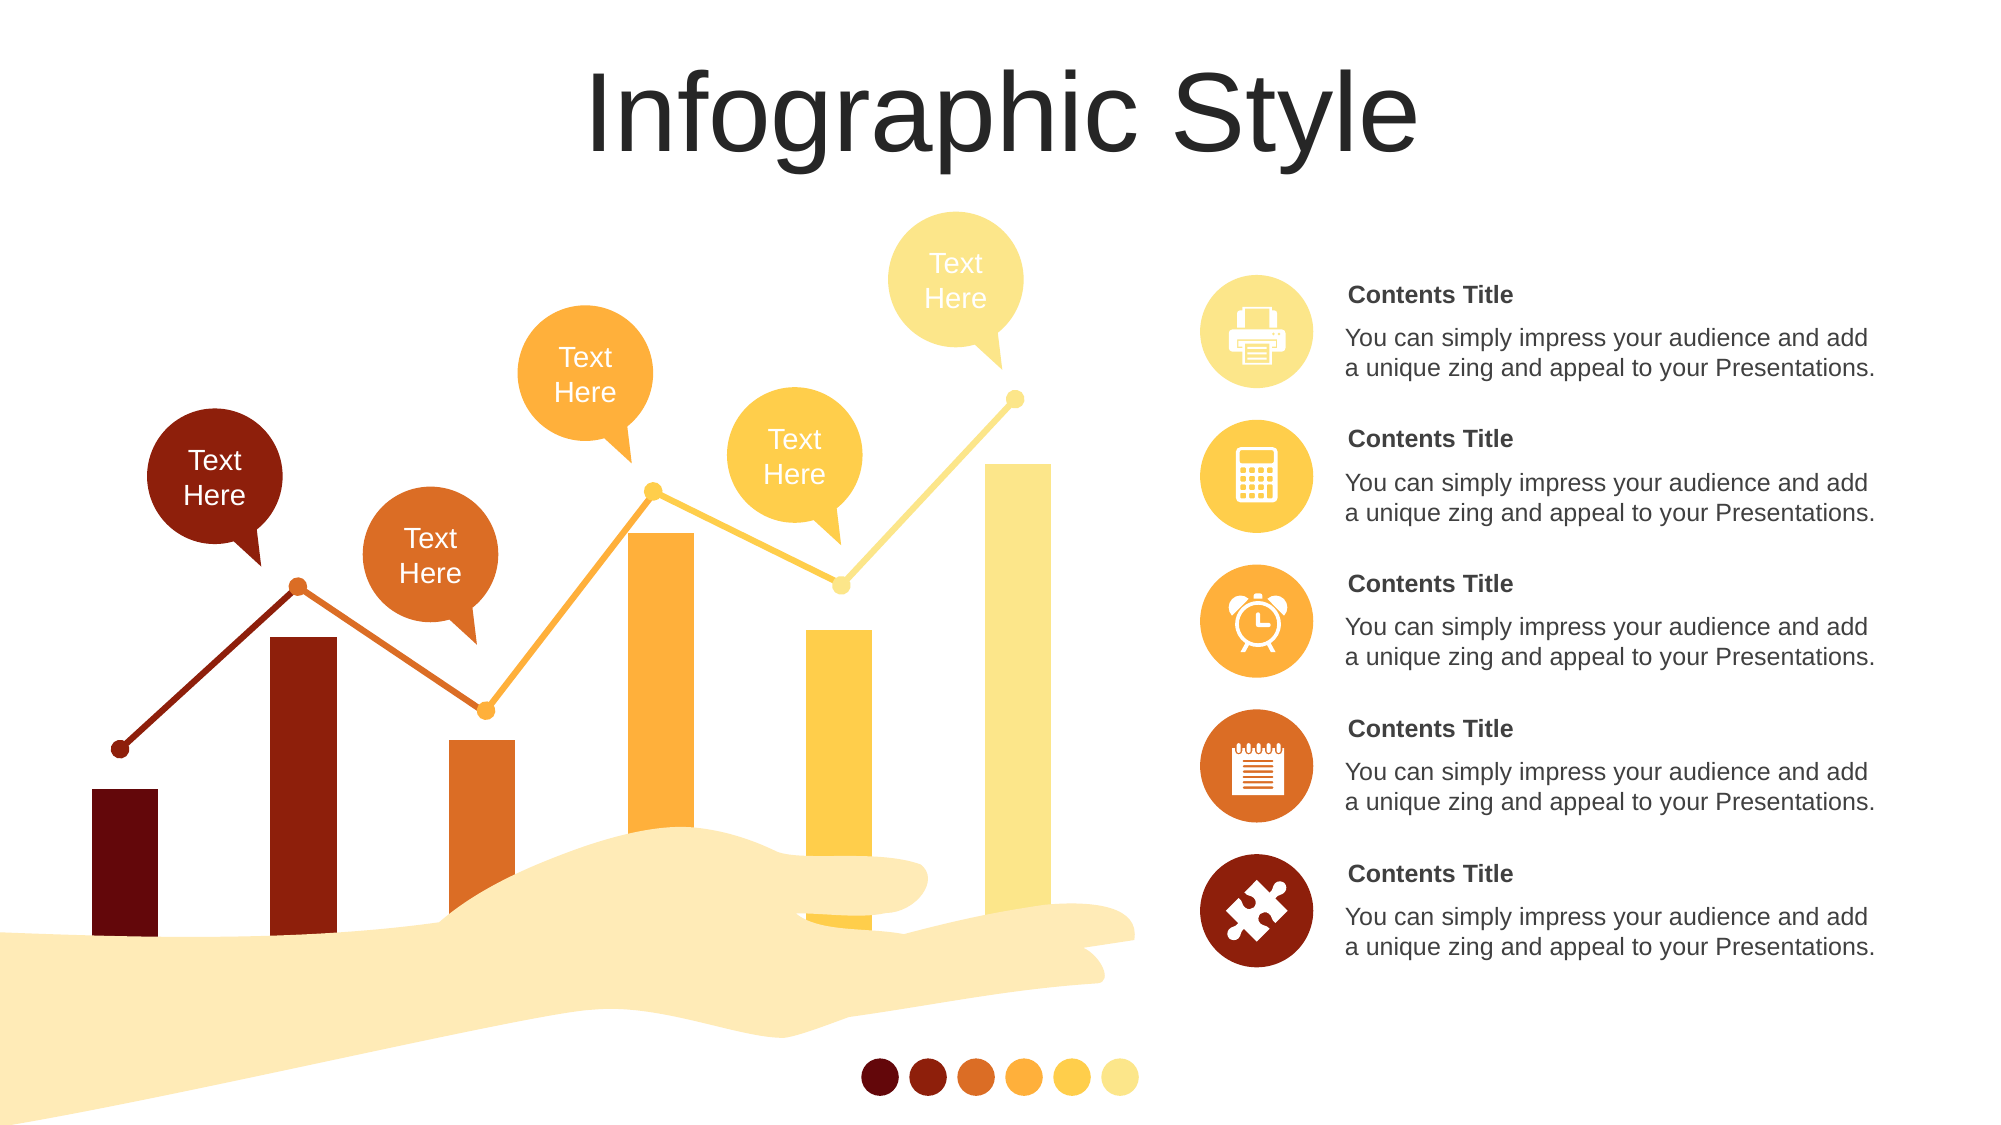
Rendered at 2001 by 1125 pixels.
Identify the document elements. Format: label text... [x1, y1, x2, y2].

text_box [1330, 270, 1894, 390]
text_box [1330, 415, 1894, 535]
text_box [1199, 708, 1315, 824]
text_box [1227, 305, 1287, 366]
text_box [1199, 418, 1315, 534]
text_box [1199, 563, 1315, 679]
text_box [1199, 273, 1315, 390]
list Infographic Style [53, 55, 1952, 175]
text_box [1231, 742, 1286, 797]
text_box [1224, 878, 1290, 944]
text_box Text Here [898, 210, 1014, 242]
text_box [0, 931, 1106, 1125]
text_box [1227, 592, 1289, 654]
text_box [1199, 853, 1315, 969]
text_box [1330, 560, 1894, 680]
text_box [119, 399, 1016, 750]
text_box [1130, 918, 1136, 942]
chart [13, 242, 1130, 962]
text_box [1234, 446, 1279, 504]
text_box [1330, 705, 1894, 824]
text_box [1330, 849, 1894, 969]
